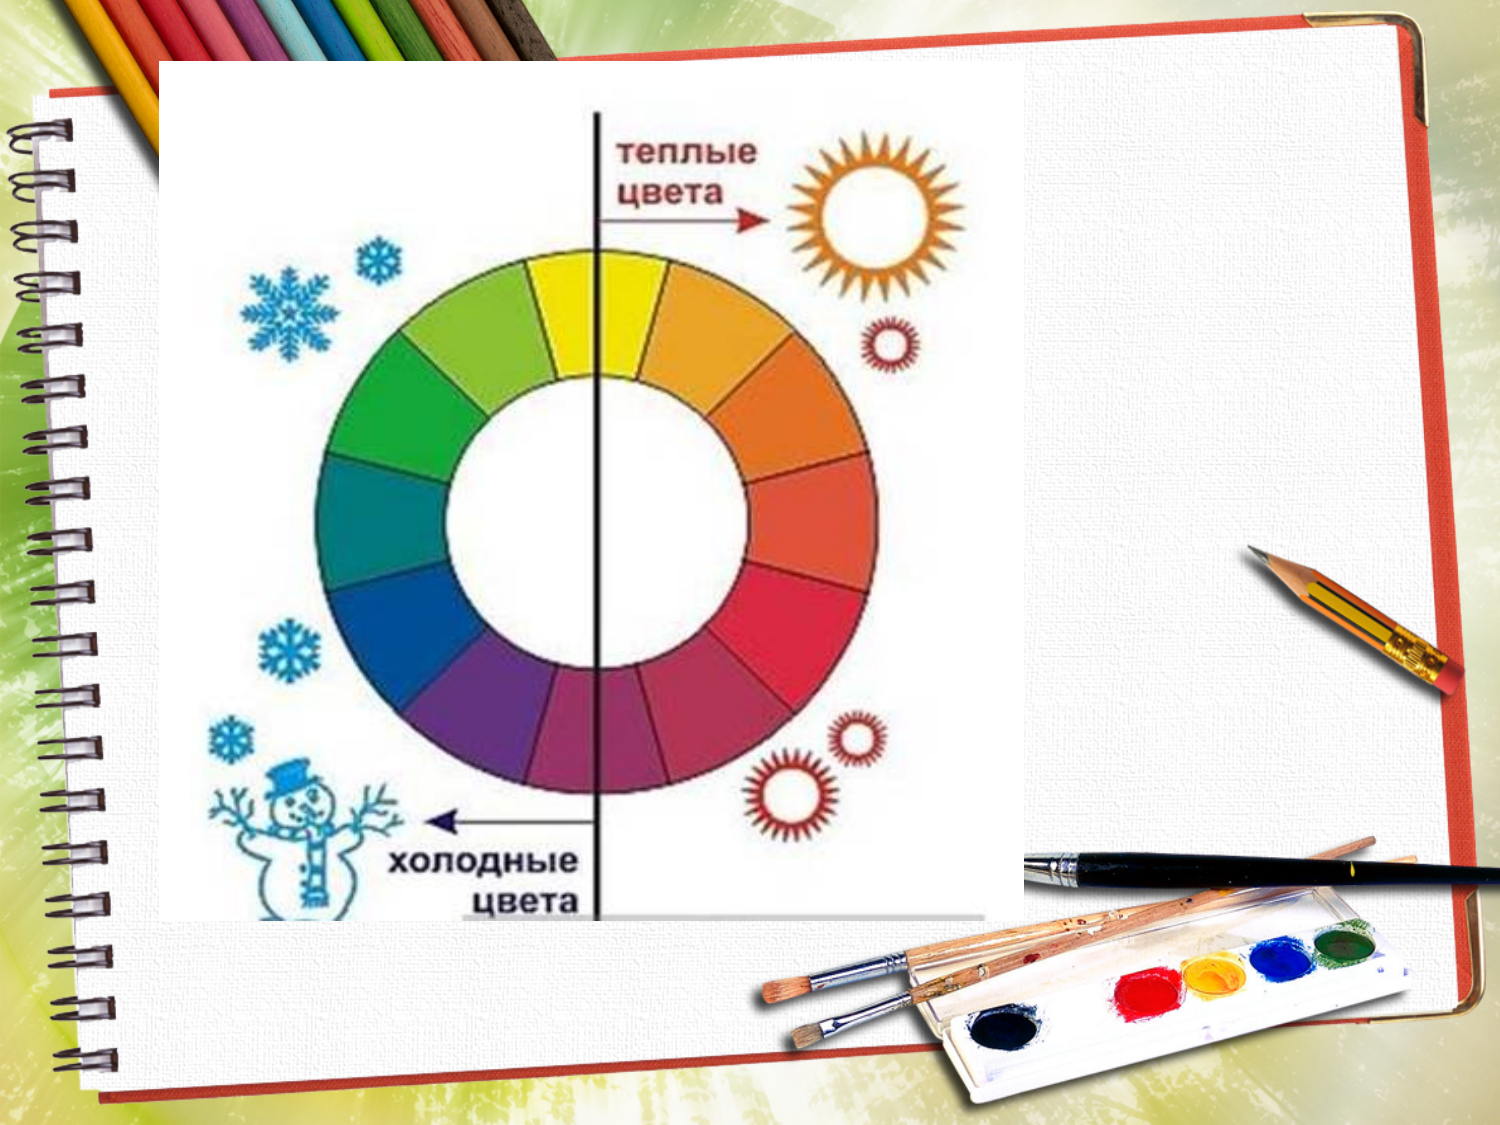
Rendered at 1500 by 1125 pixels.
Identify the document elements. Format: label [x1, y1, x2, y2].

picture [0, 0, 1500, 1125]
list [159, 61, 1024, 921]
